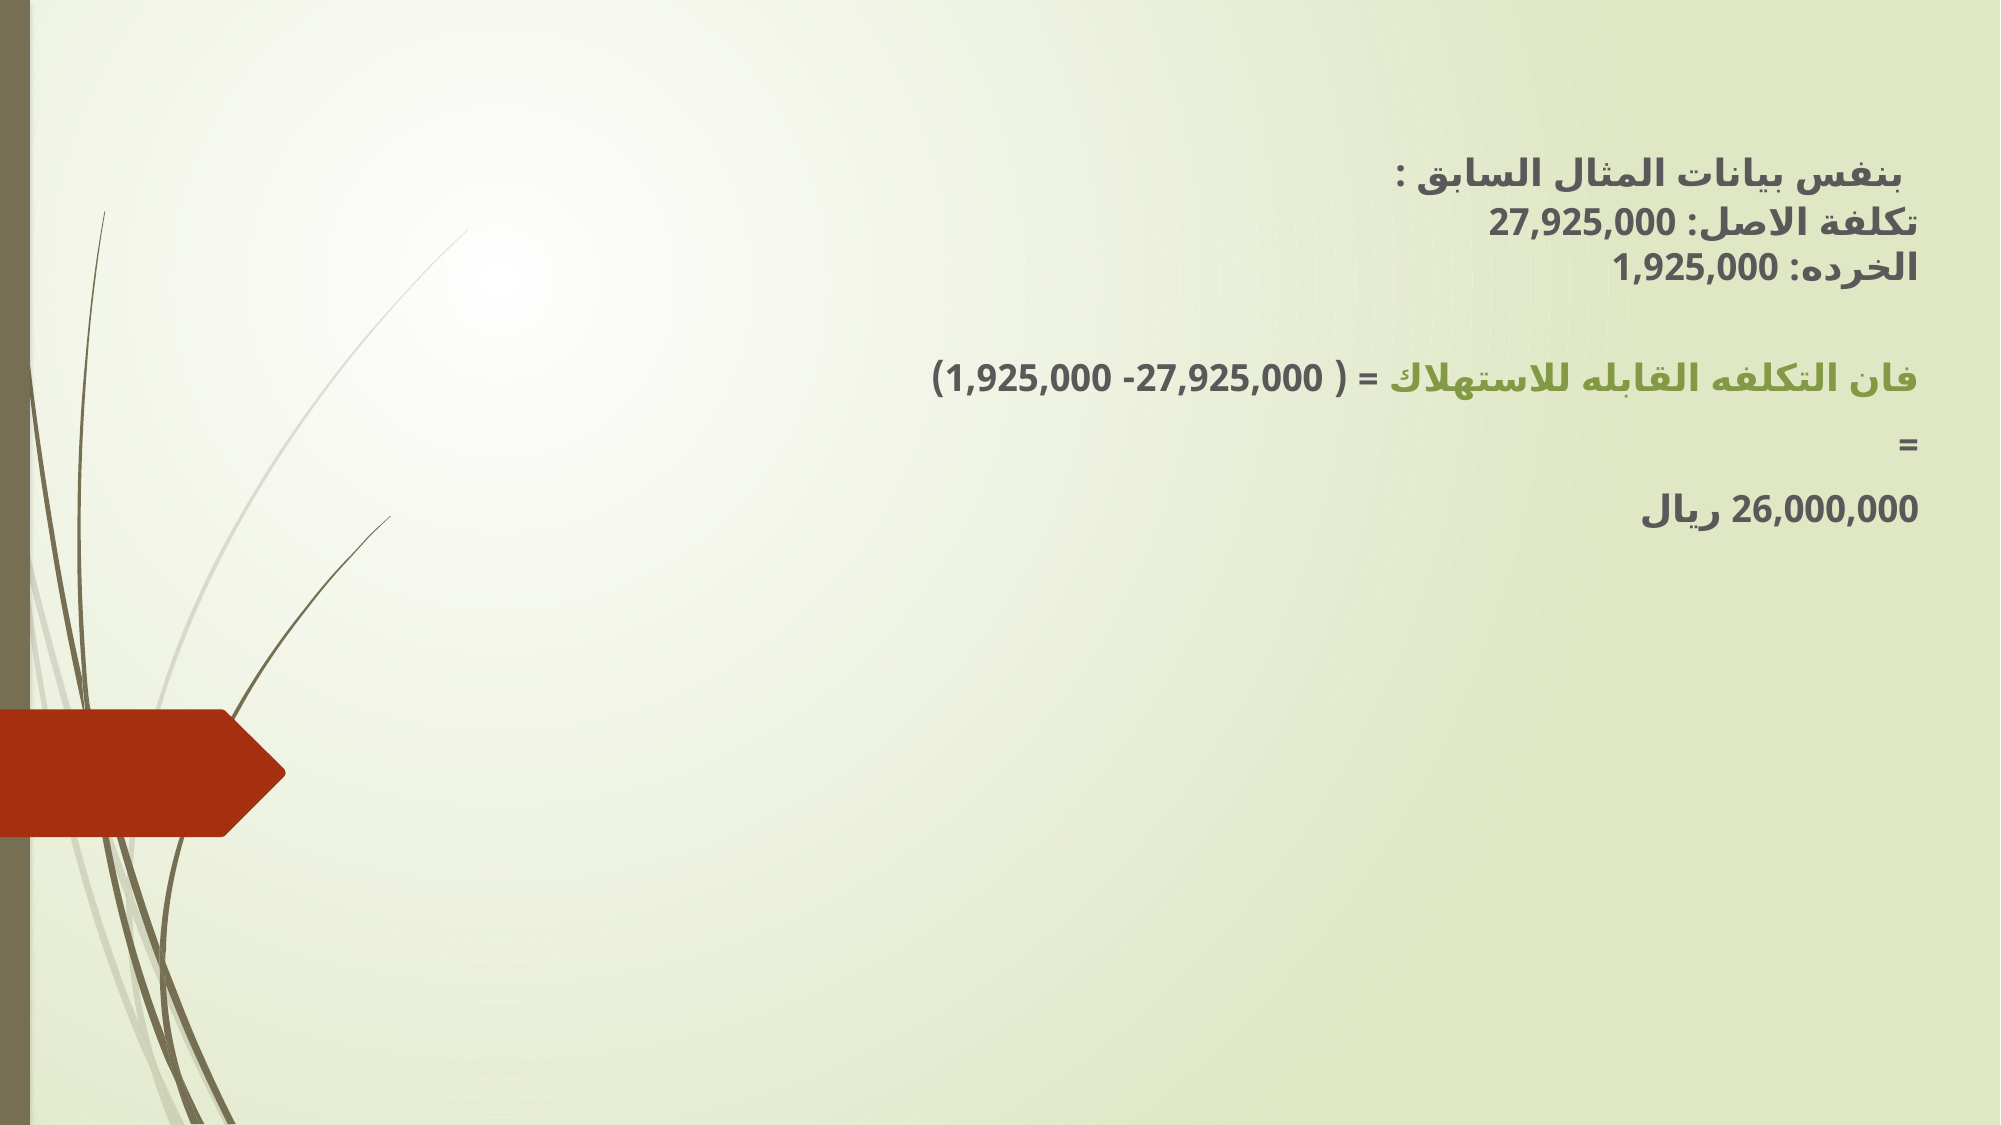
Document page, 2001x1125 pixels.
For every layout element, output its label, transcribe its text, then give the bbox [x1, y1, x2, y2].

subtitle بنفس بيانات المثال السابق : تكلفة الاصل: 27,925,000 الخرده: 1,925,000 فان التكلفه القابله للاستهلاك = ( 27,925,000- 1,925,000) = 26,000,000 ريال [249, 120, 1935, 863]
